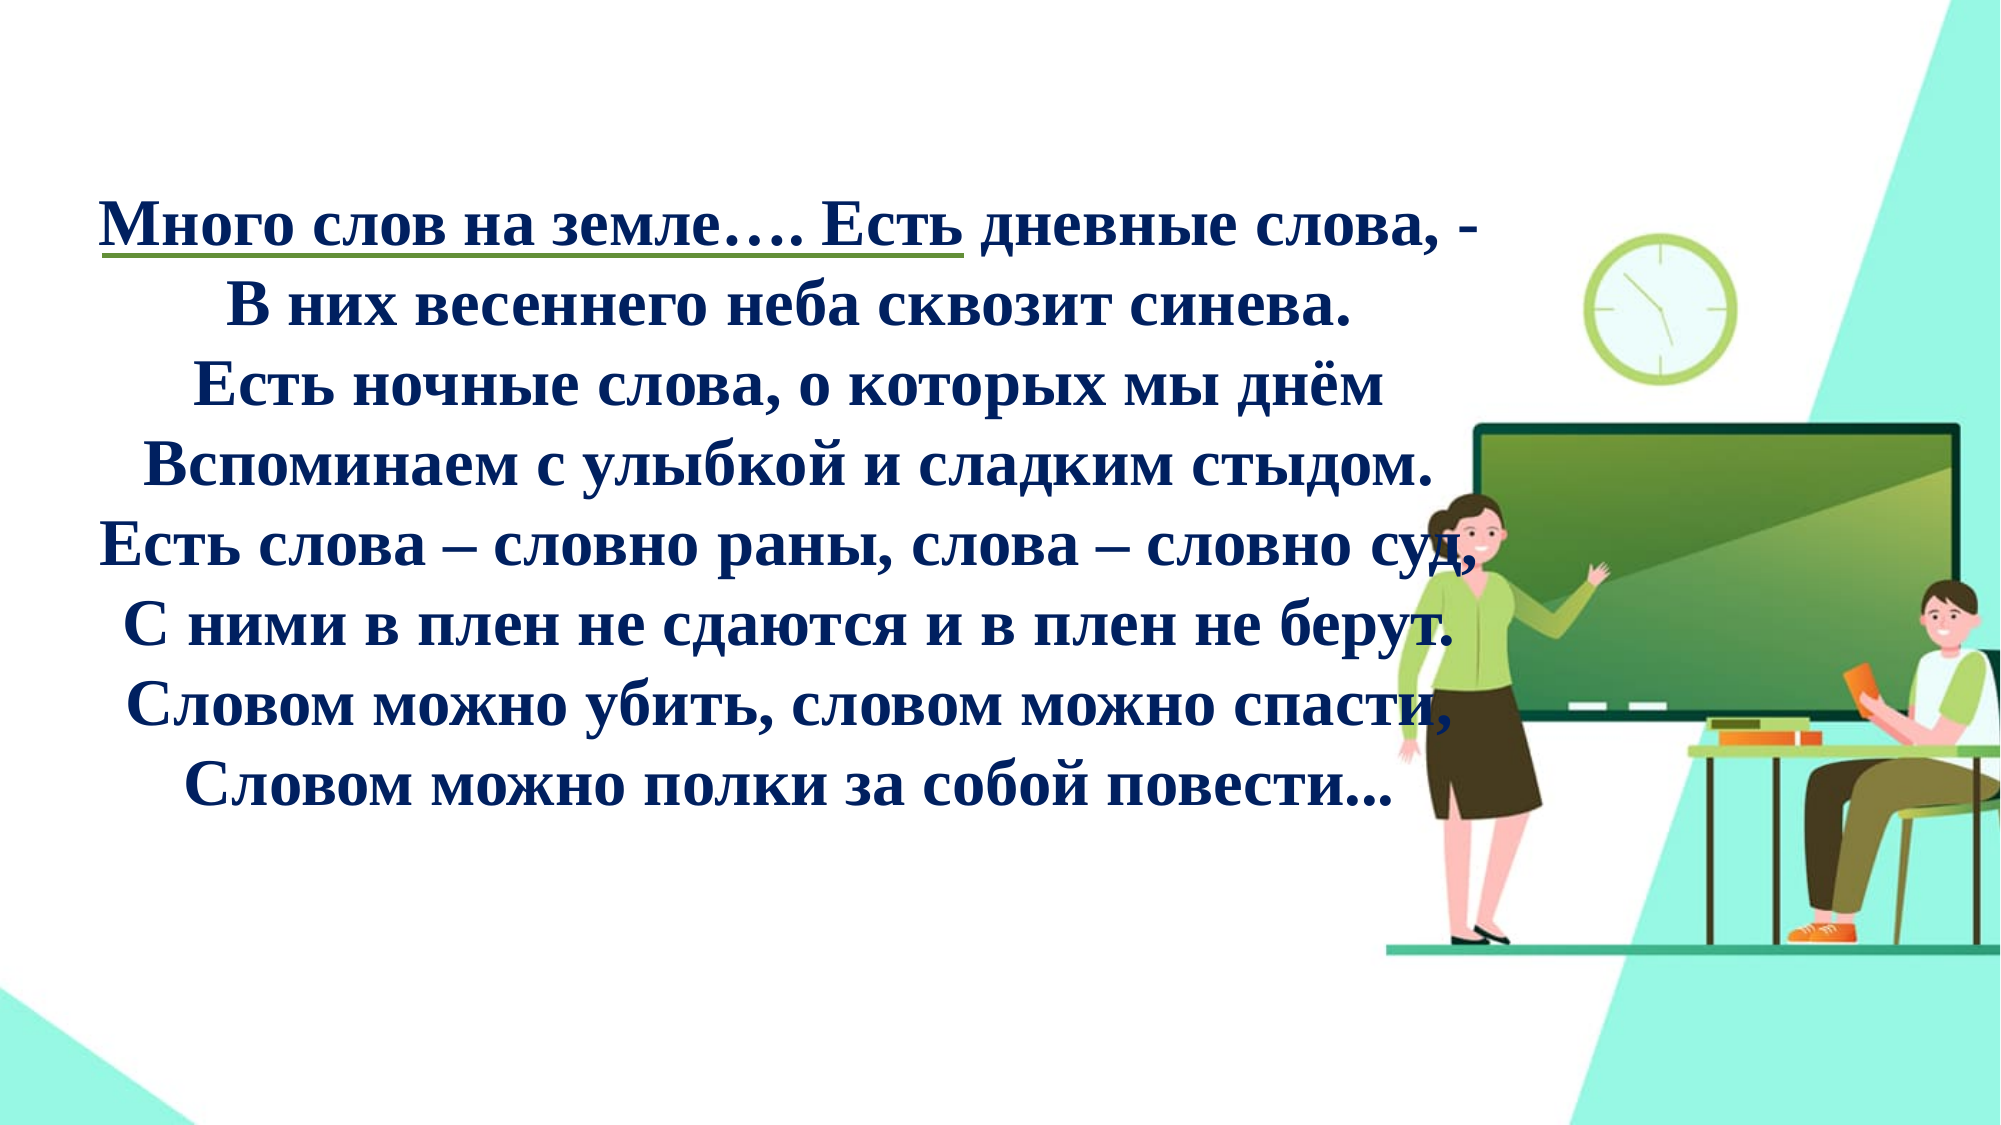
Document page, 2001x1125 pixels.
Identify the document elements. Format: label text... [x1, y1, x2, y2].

text_box Много слов на земле…. Есть дневные слова, - В них весеннего неба сквозит синева. Есть ночные слова, о которых мы днём Вспоминаем с улыбкой и сладким стыдом. Есть слова – словно раны, слова – словно суд, С ними в плен не сдаются и в плен не берут. Словом можно убить, словом можно спасти, Словом можно полки за собой повести... [73, 171, 1507, 826]
picture [0, 0, 2001, 1125]
